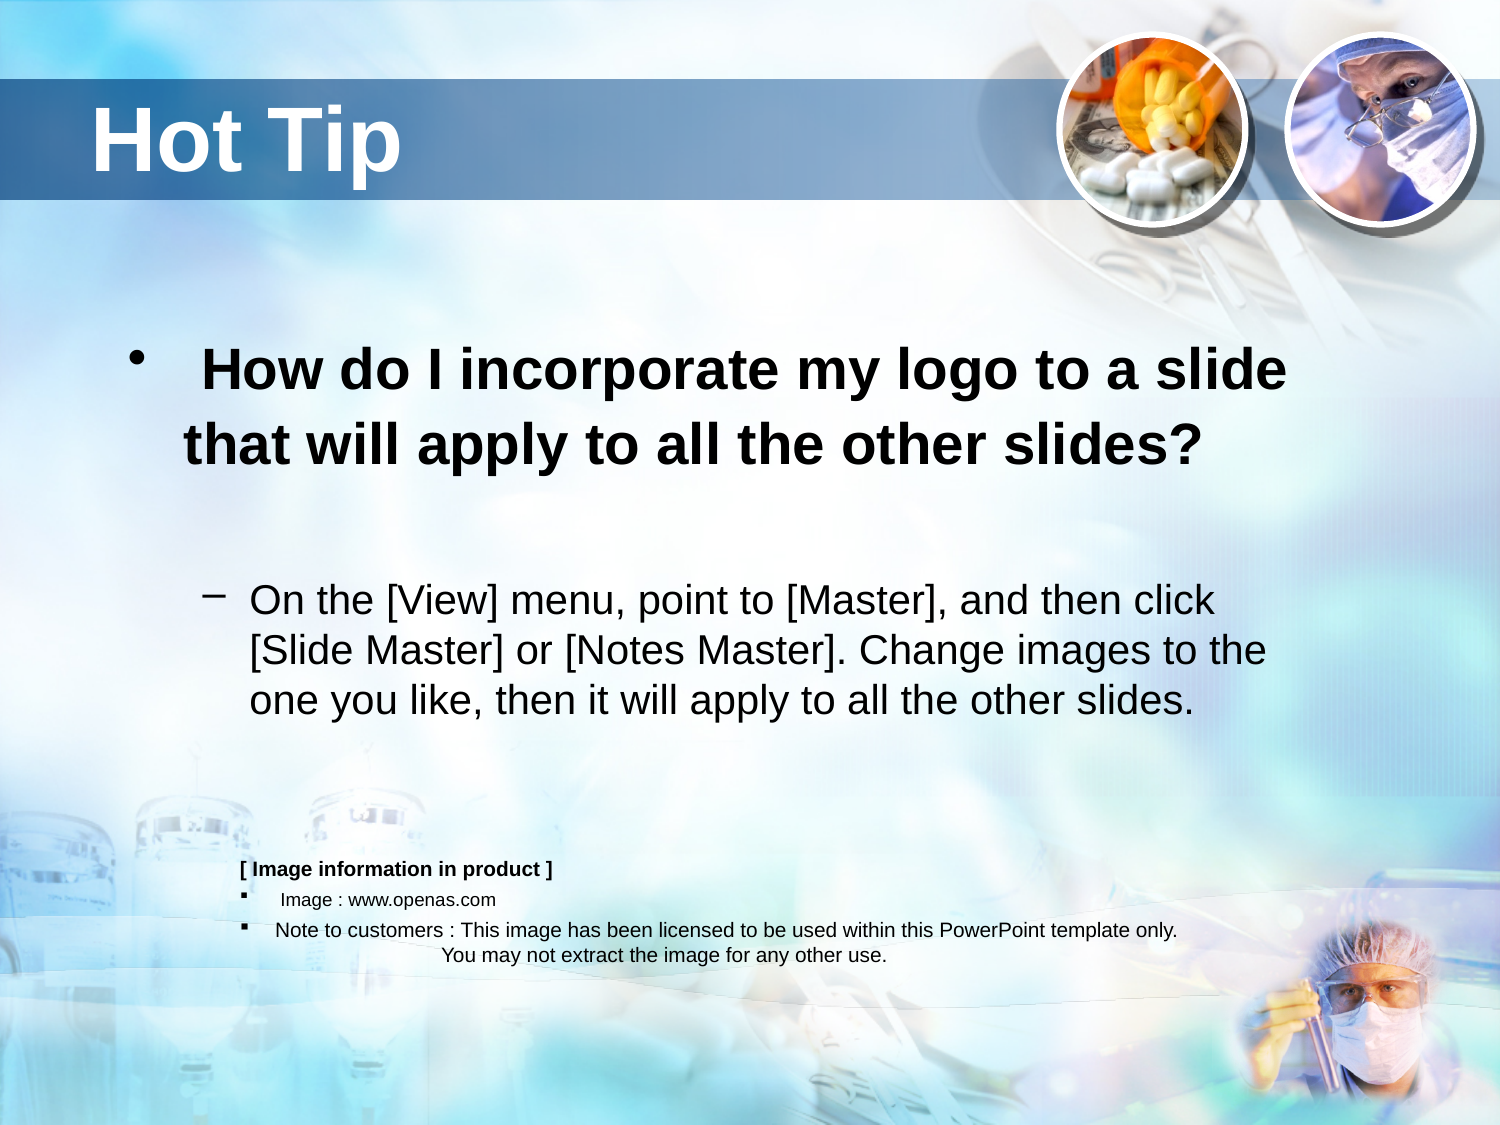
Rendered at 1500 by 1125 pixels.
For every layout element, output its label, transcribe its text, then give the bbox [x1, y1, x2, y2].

title Hot Tip [74, 40, 1051, 229]
picture [0, 0, 1500, 1125]
list How do I incorporate my logo to a slide that will apply to all the other slides? On the [View] menu, point to [Master], and then click [Slide Master] or [Notes Master]. Change images to the one you like, then it will apply to all the other slides. [112, 319, 1338, 858]
text_box [ Image information in product ] Image : www.openas.com Note to customers : This image has been licensed to be used within this PowerPoint template only. You may not extract the image for any other use. [224, 848, 1263, 975]
